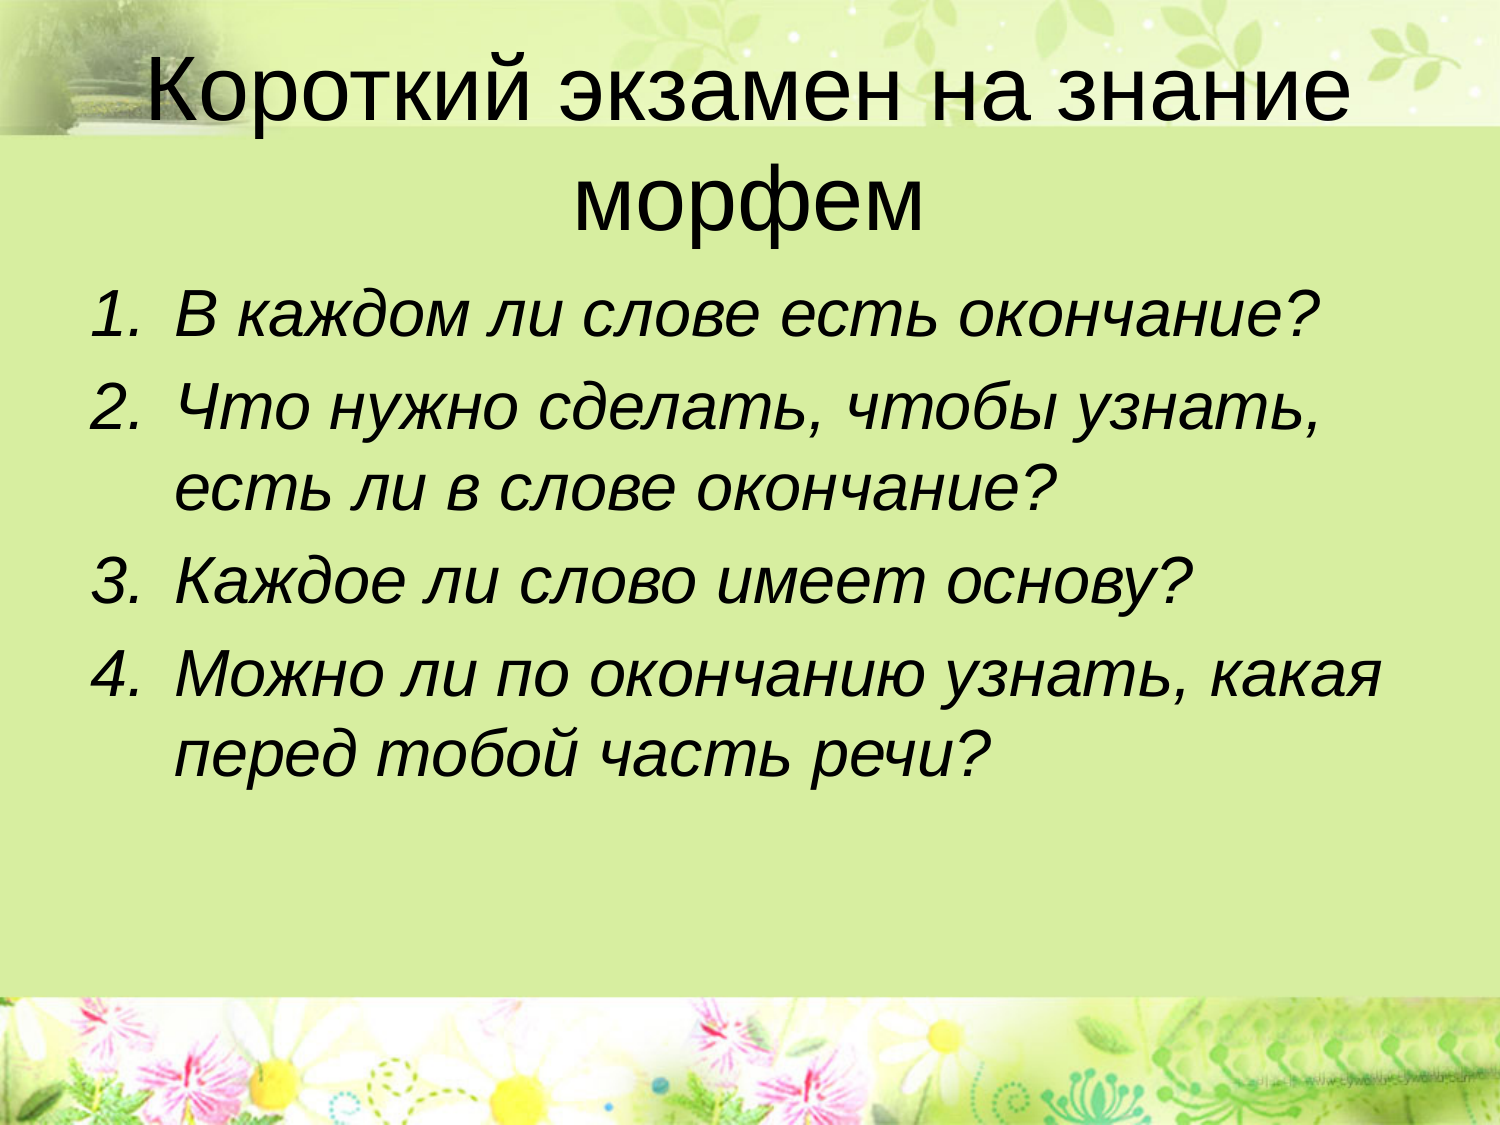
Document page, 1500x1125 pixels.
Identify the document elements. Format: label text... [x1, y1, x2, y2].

list В каждом ли слове есть окончание? Что нужно сделать, чтобы узнать, есть ли в слове окончание? Каждое ли слово имеет основу? Можно ли по окончанию узнать, какая перед тобой часть речи? [74, 262, 1426, 1006]
title Короткий экзамен на знание морфем [74, 44, 1426, 233]
picture [0, 0, 1500, 1125]
